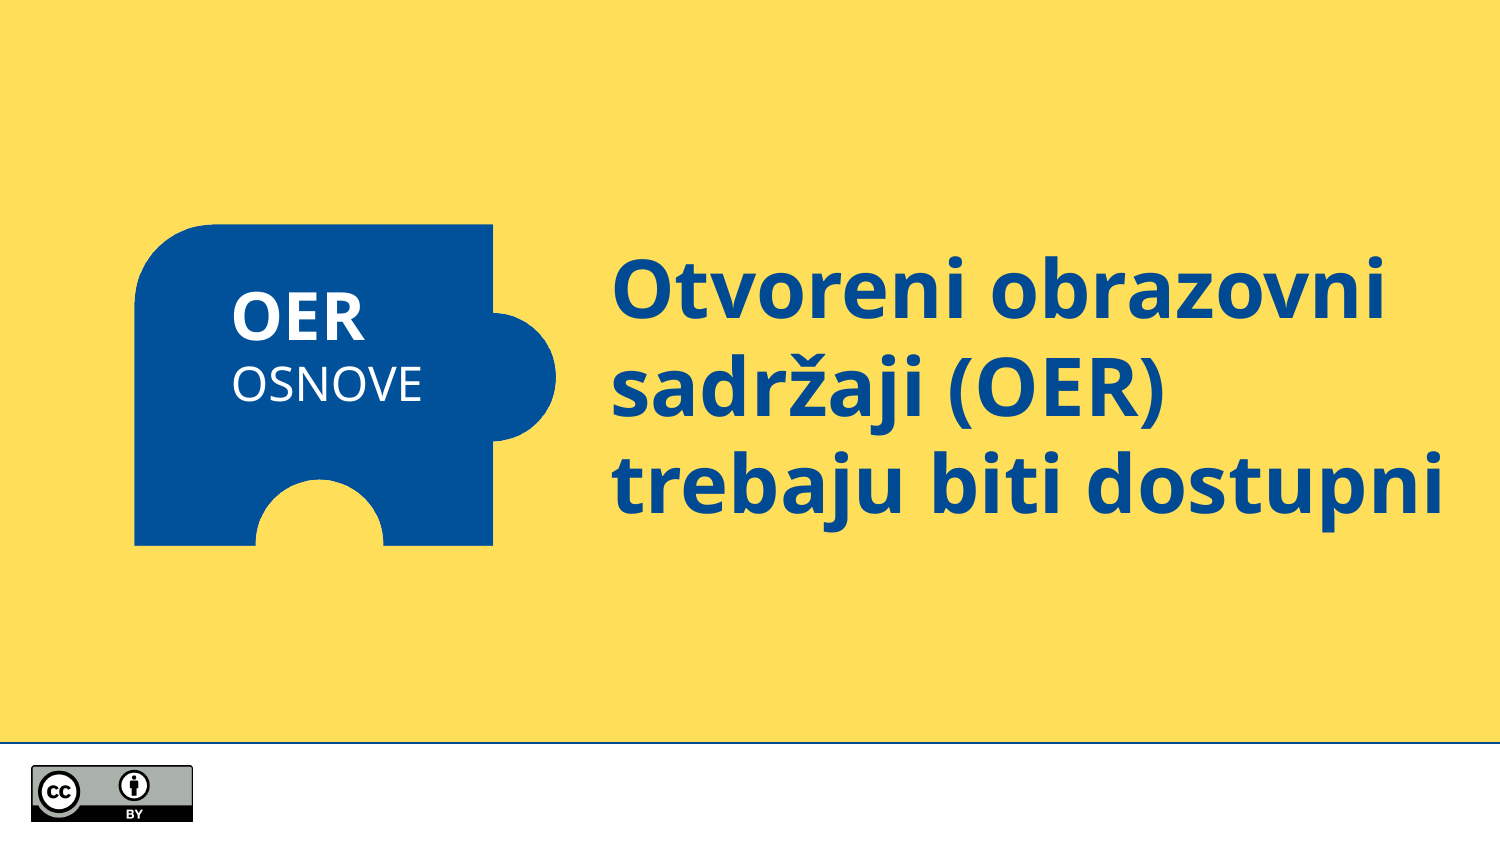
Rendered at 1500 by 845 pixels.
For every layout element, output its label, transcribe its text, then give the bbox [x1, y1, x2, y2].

text_box Otvoreni obrazovni sadržaji (OER) trebaju biti dostupni [595, 222, 1473, 545]
text_box OER OSNOVE [560, 258, 862, 427]
picture [133, 224, 556, 546]
text_box [0, 750, 1500, 845]
picture [31, 765, 193, 823]
